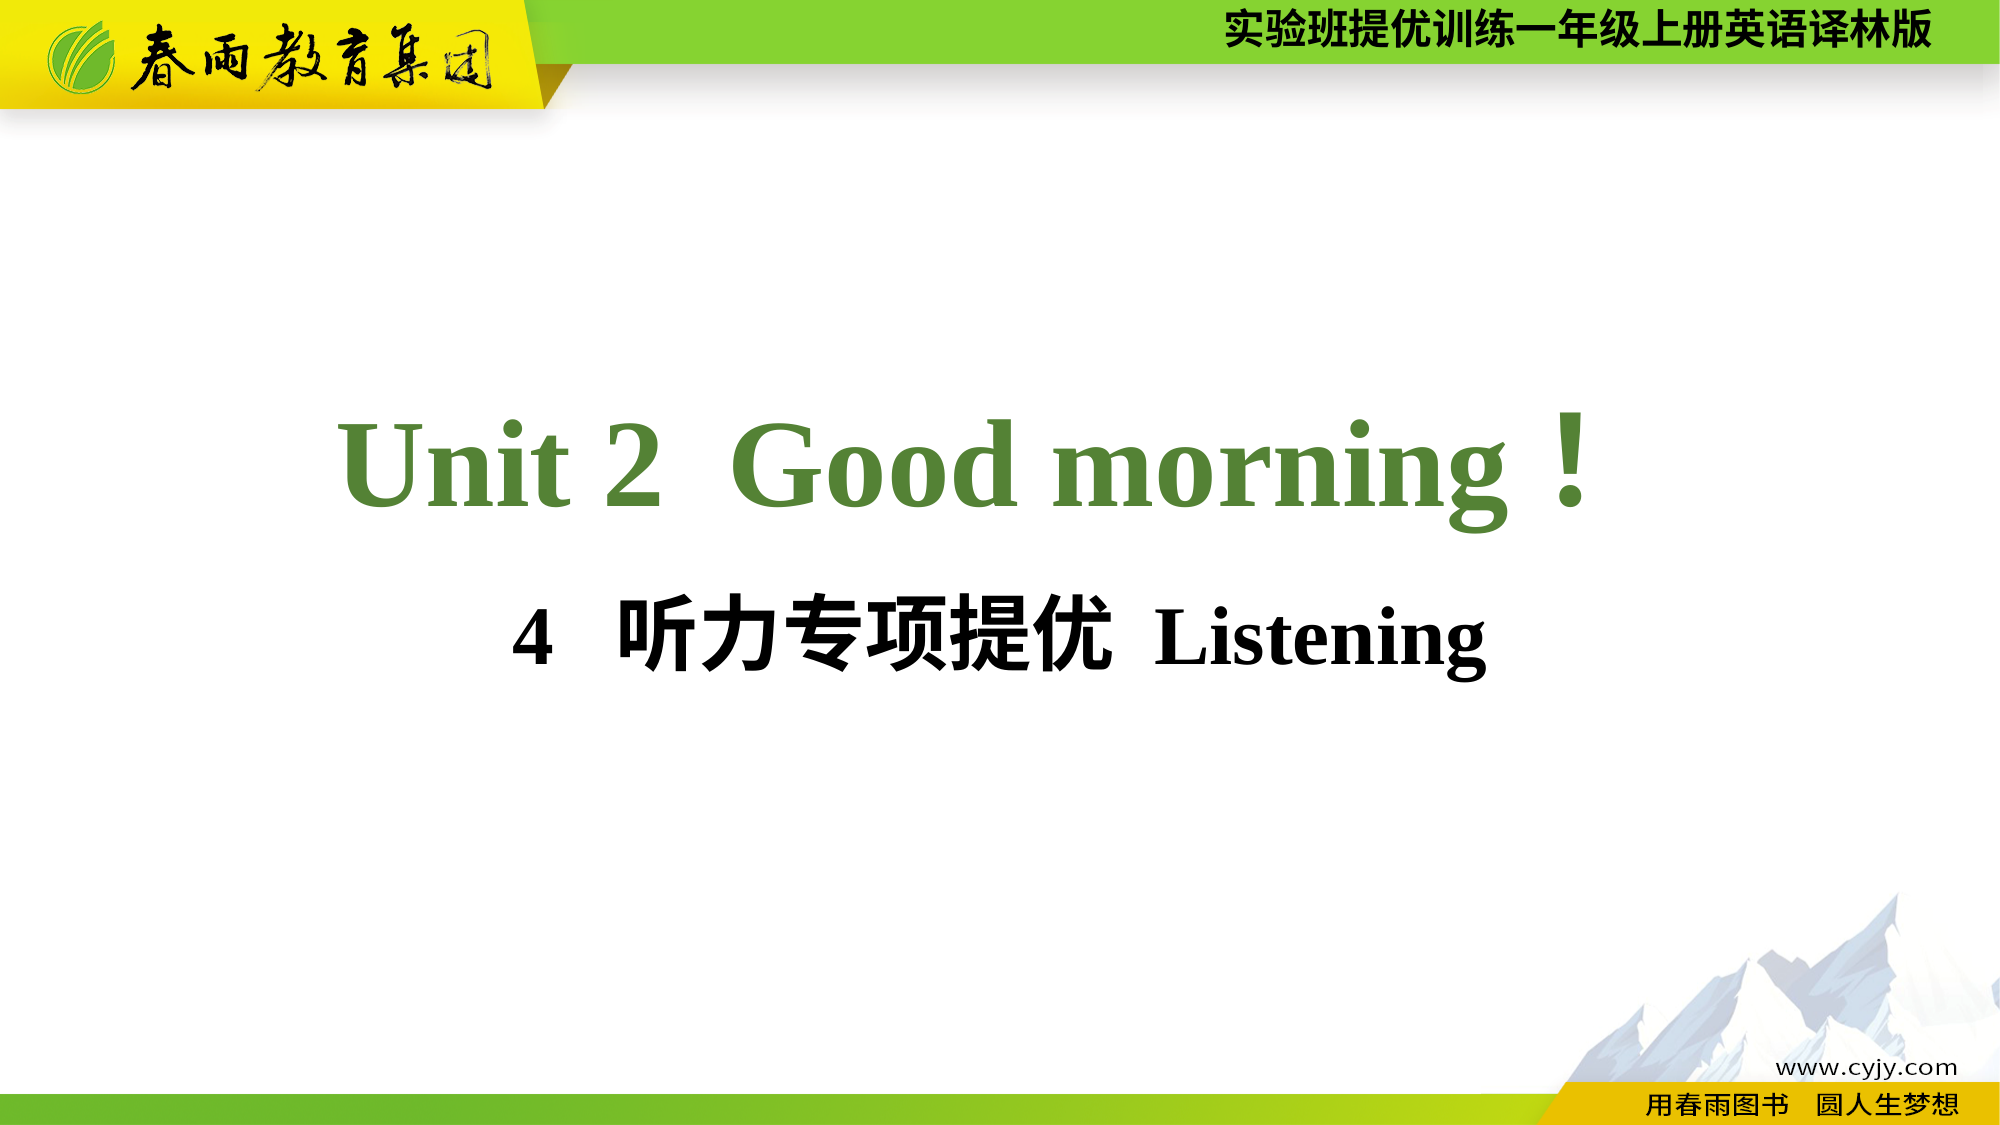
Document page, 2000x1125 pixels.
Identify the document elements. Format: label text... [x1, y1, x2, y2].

picture [0, 0, 2000, 298]
text_box Unit 2 Good morning！ 4 听力专项提优 Listening [0, 298, 2000, 689]
picture [0, 689, 2000, 1125]
